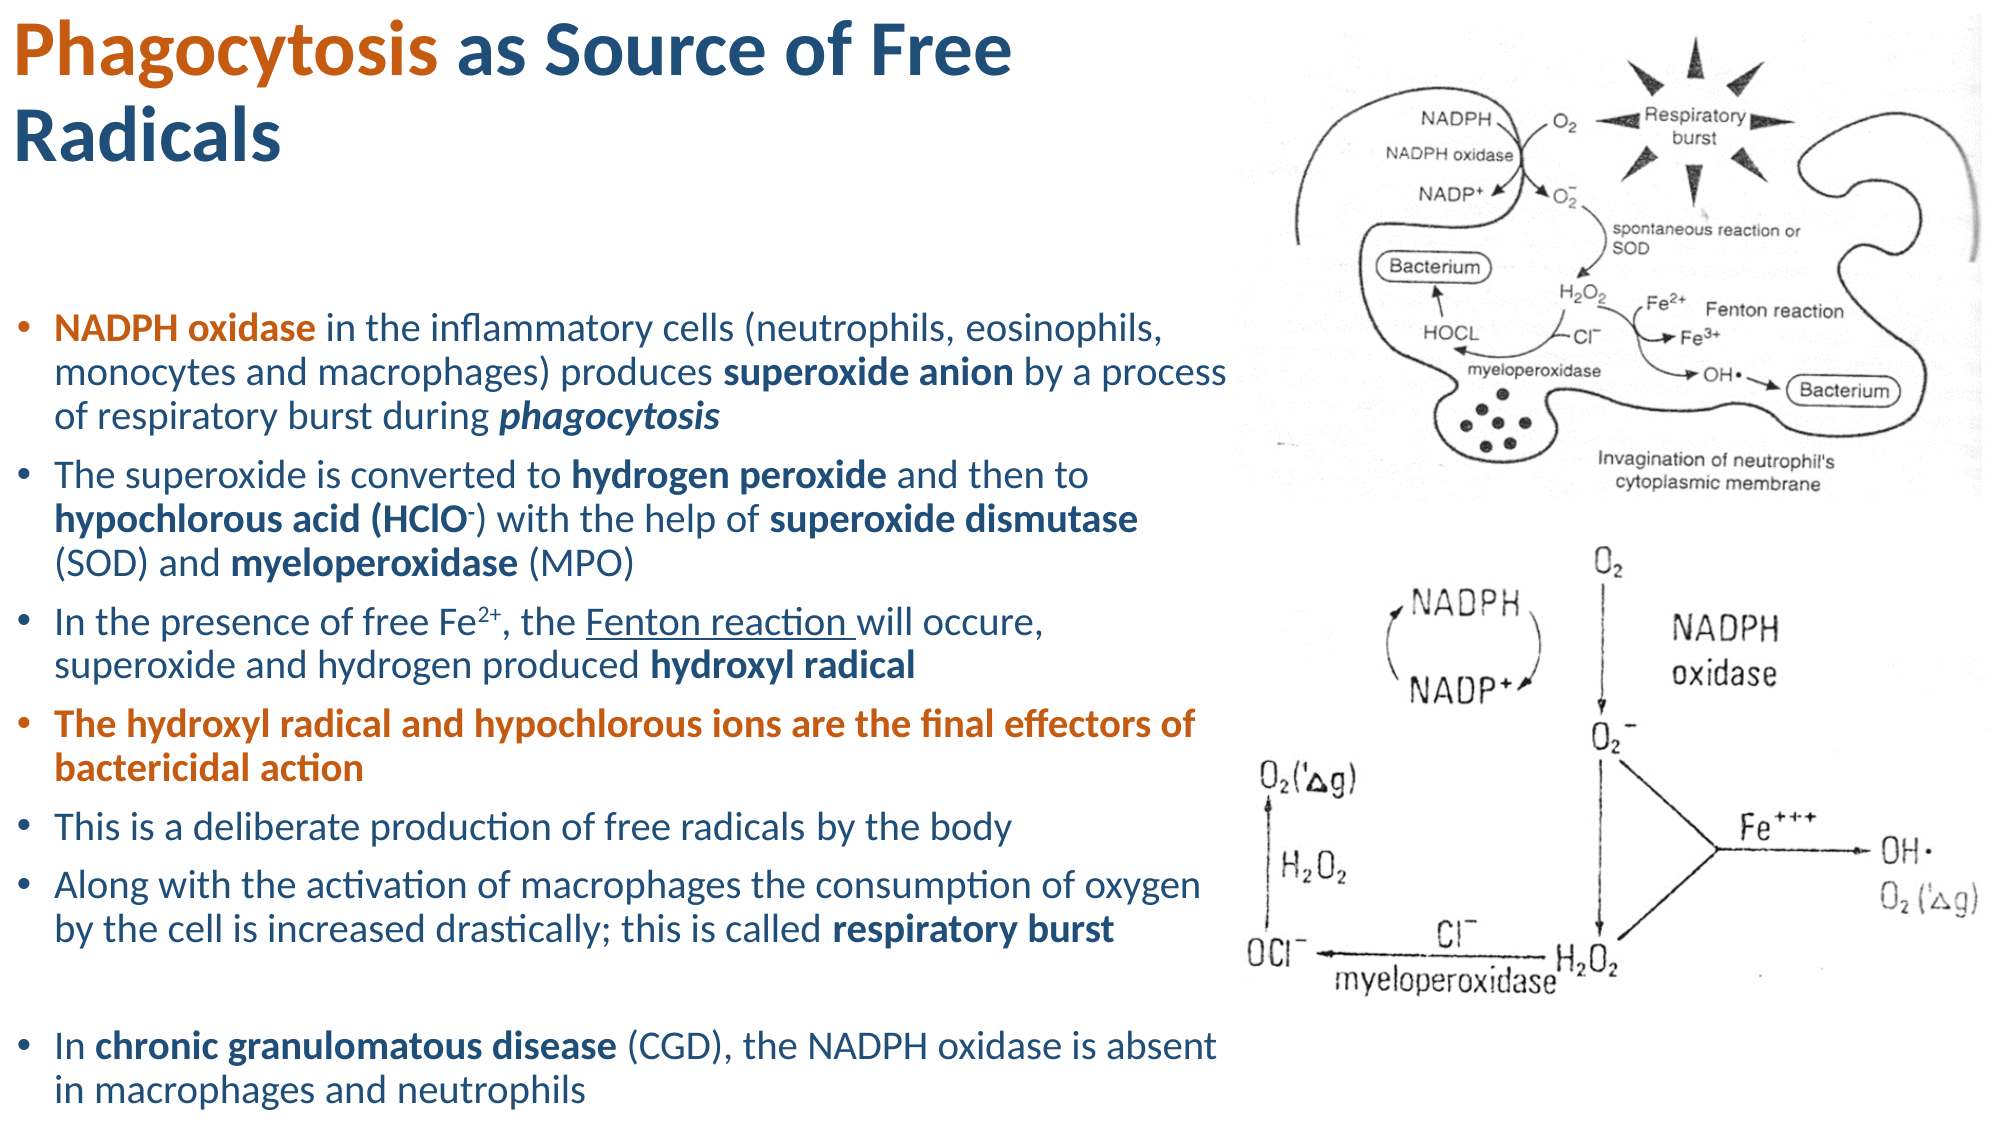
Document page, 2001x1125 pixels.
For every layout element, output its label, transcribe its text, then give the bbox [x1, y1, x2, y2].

list NADPH oxidase in the inflammatory cells (neutrophils, eosinophils, monocytes and macrophages) produces superoxide anion by a process of respiratory burst during phagocytosis The superoxide is converted to hydrogen peroxide and then to hypochlorous acid (HClO-) with the help of superoxide dismutase (SOD) and myeloperoxidase (MPO) In the presence of free Fe2+, the Fenton reaction will occure, superoxide and hydrogen produced hydroxyl radical The hydroxyl radical and hypochlorous ions are the final effectors of bactericidal action This is a deliberate production of free radicals by the body Along with the activation of macrophages the consumption of oxygen by the cell is increased drastically; this is called respiratory burst In chronic granulomatous disease (CGD), the NADPH oxidase is absent in macrophages and neutrophils [1, 235, 1243, 1125]
picture [1215, 531, 2000, 1005]
title Phagocytosis as Source of Free Radicals [0, 0, 1724, 186]
picture [1230, 13, 1995, 502]
